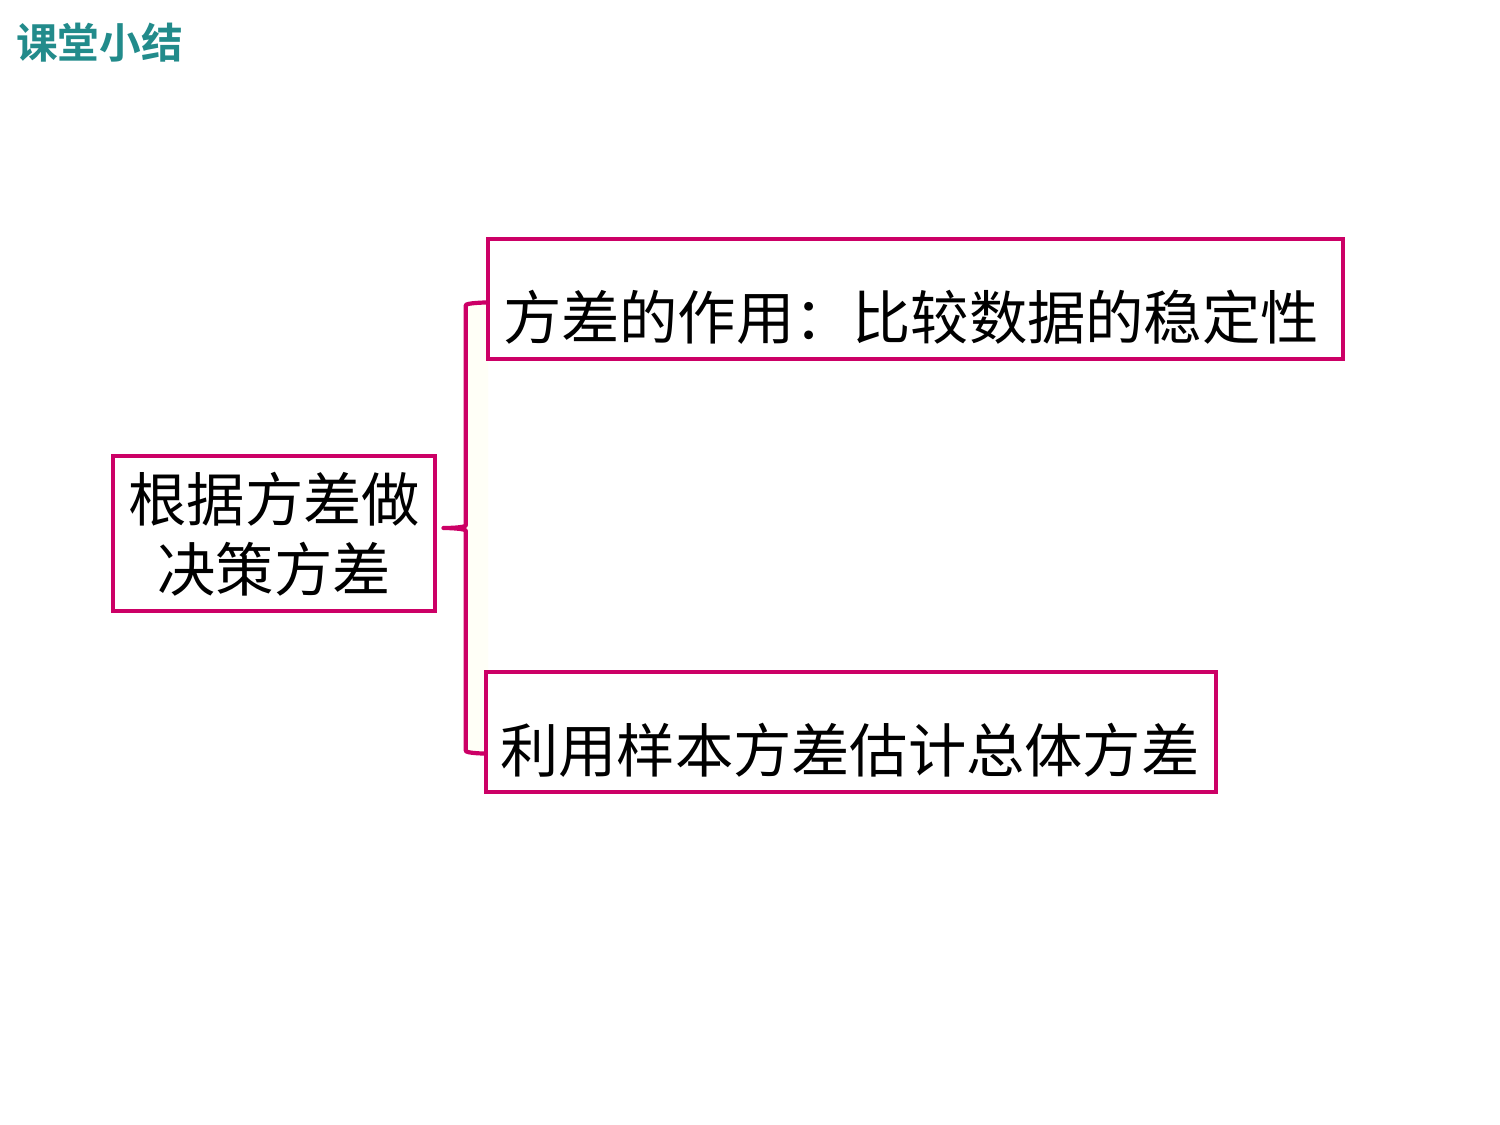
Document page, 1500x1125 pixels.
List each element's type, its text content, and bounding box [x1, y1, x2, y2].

text_box 利用样本方差估计总体方差 [485, 672, 1216, 792]
text_box 根据方差做决策方差 [113, 456, 436, 611]
text_box 方差的作用：比较数据的稳定性 [488, 239, 1343, 359]
text_box 课堂小结 [1, 9, 199, 75]
text_box [443, 302, 489, 754]
